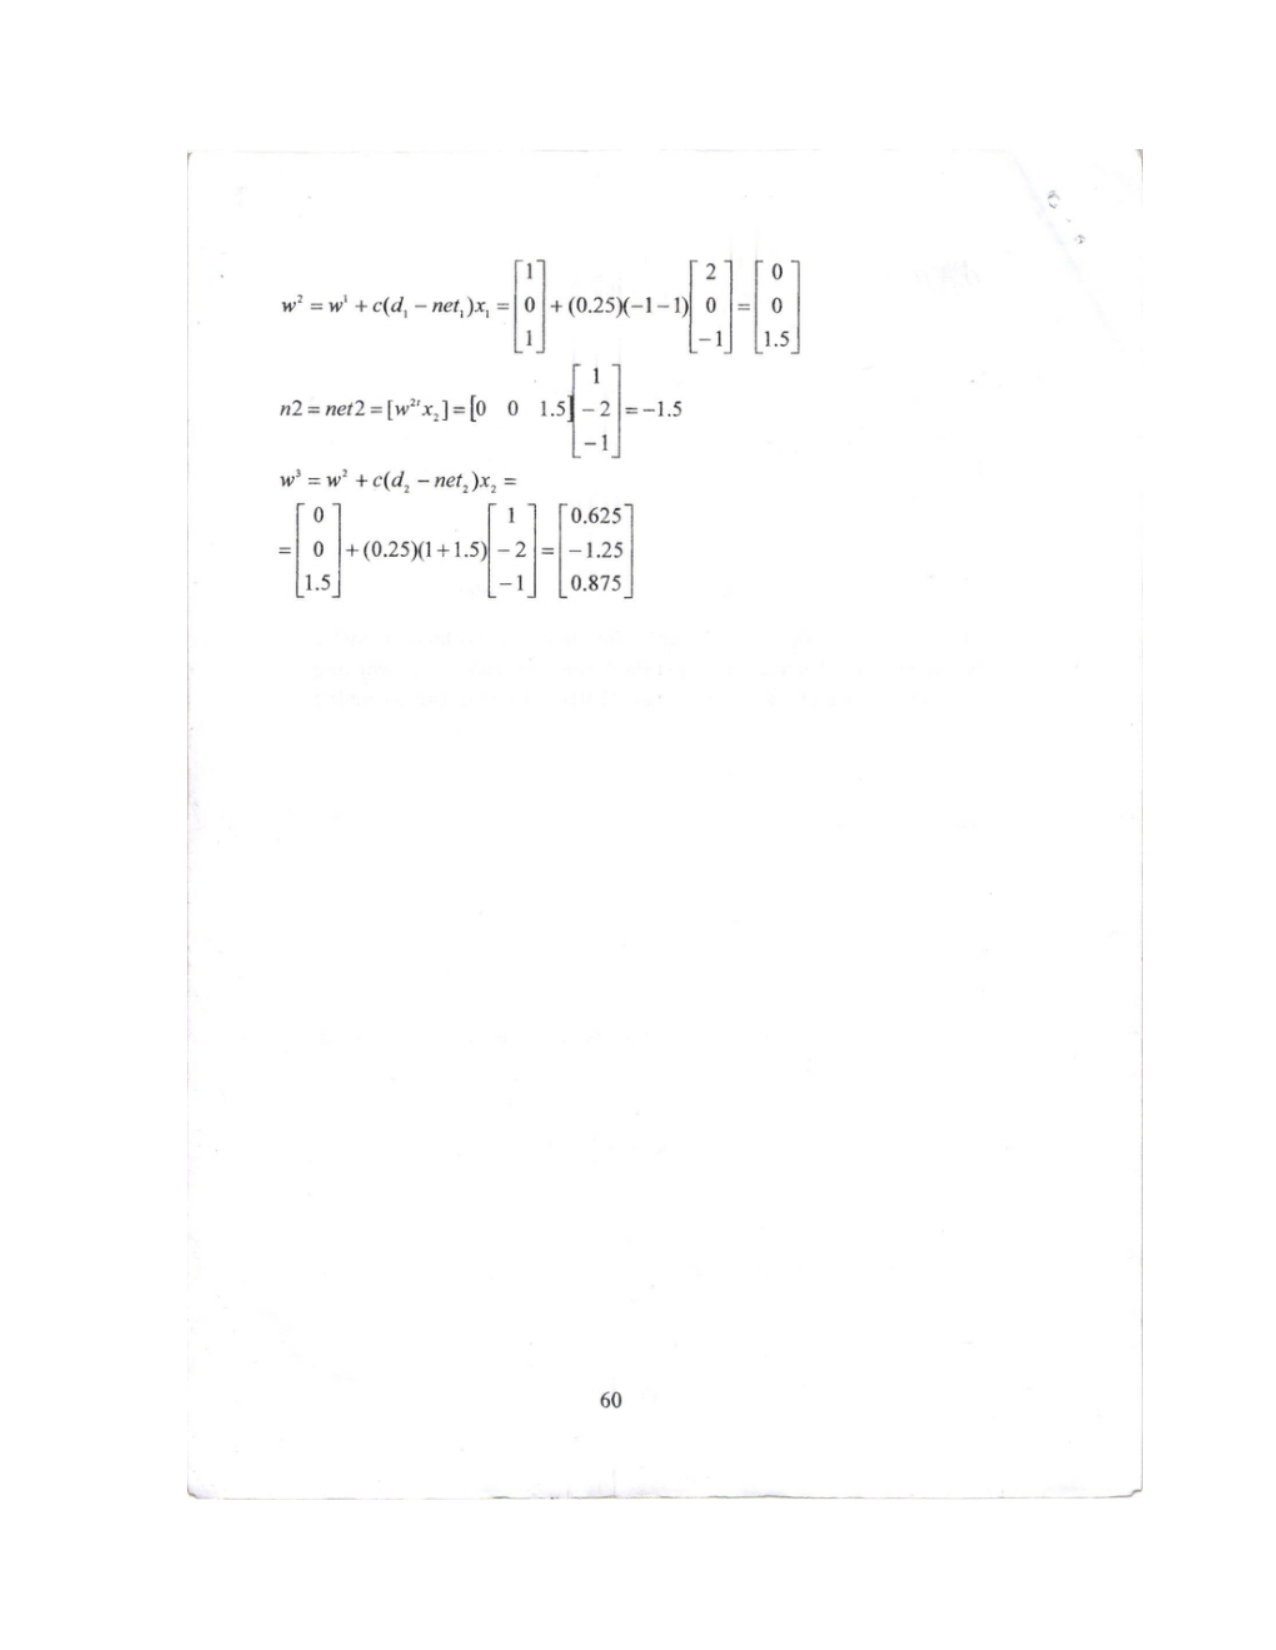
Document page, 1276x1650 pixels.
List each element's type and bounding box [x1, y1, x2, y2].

picture [185, 148, 1143, 1501]
